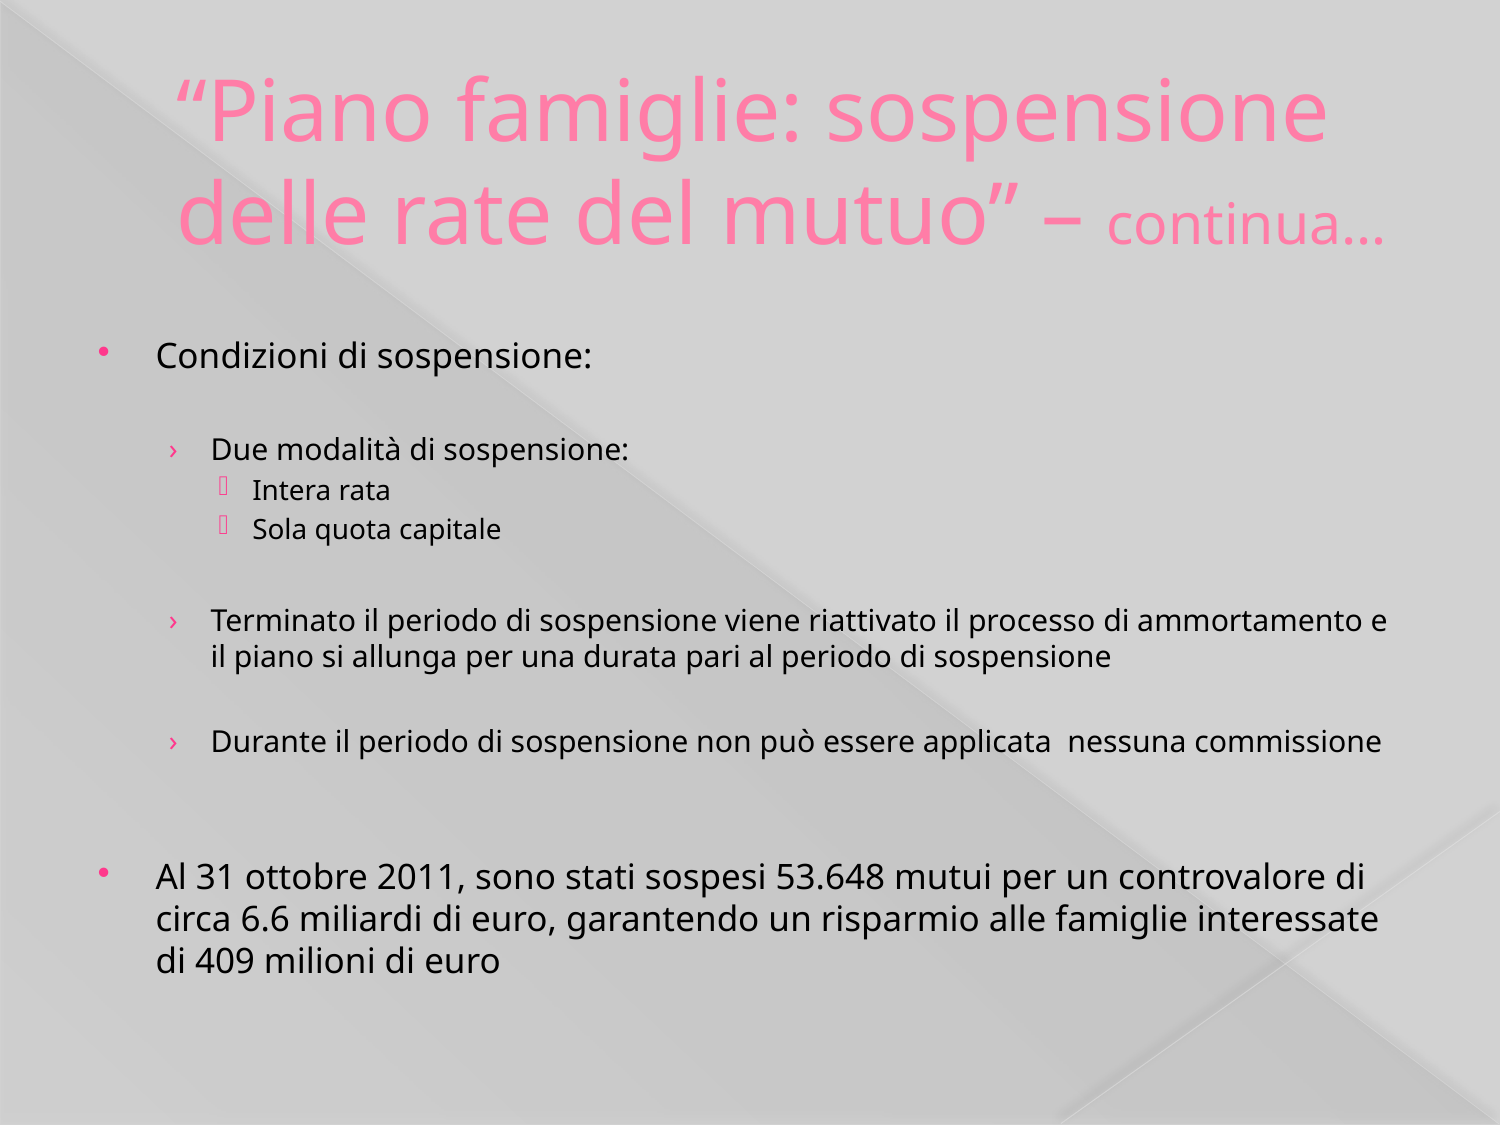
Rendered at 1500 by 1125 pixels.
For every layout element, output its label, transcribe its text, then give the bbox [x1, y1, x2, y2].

list Condizioni di sospensione: Due modalità di sospensione: Intera rata Sola quota capitale Terminato il periodo di sospensione viene riattivato il processo di ammortamento e il piano si allunga per una durata pari al periodo di sospensione Durante il periodo di sospensione non può essere applicata nessuna commissione Al 31 ottobre 2011, sono stati sospesi 53.648 mutui per un controvalore di circa 6.6 miliardi di euro, garantendo un risparmio alle famiglie interessate di 409 milioni di euro [75, 326, 1425, 1059]
title “Piano famiglie: sospensione delle rate del mutuo” – continua… [75, 43, 1425, 274]
